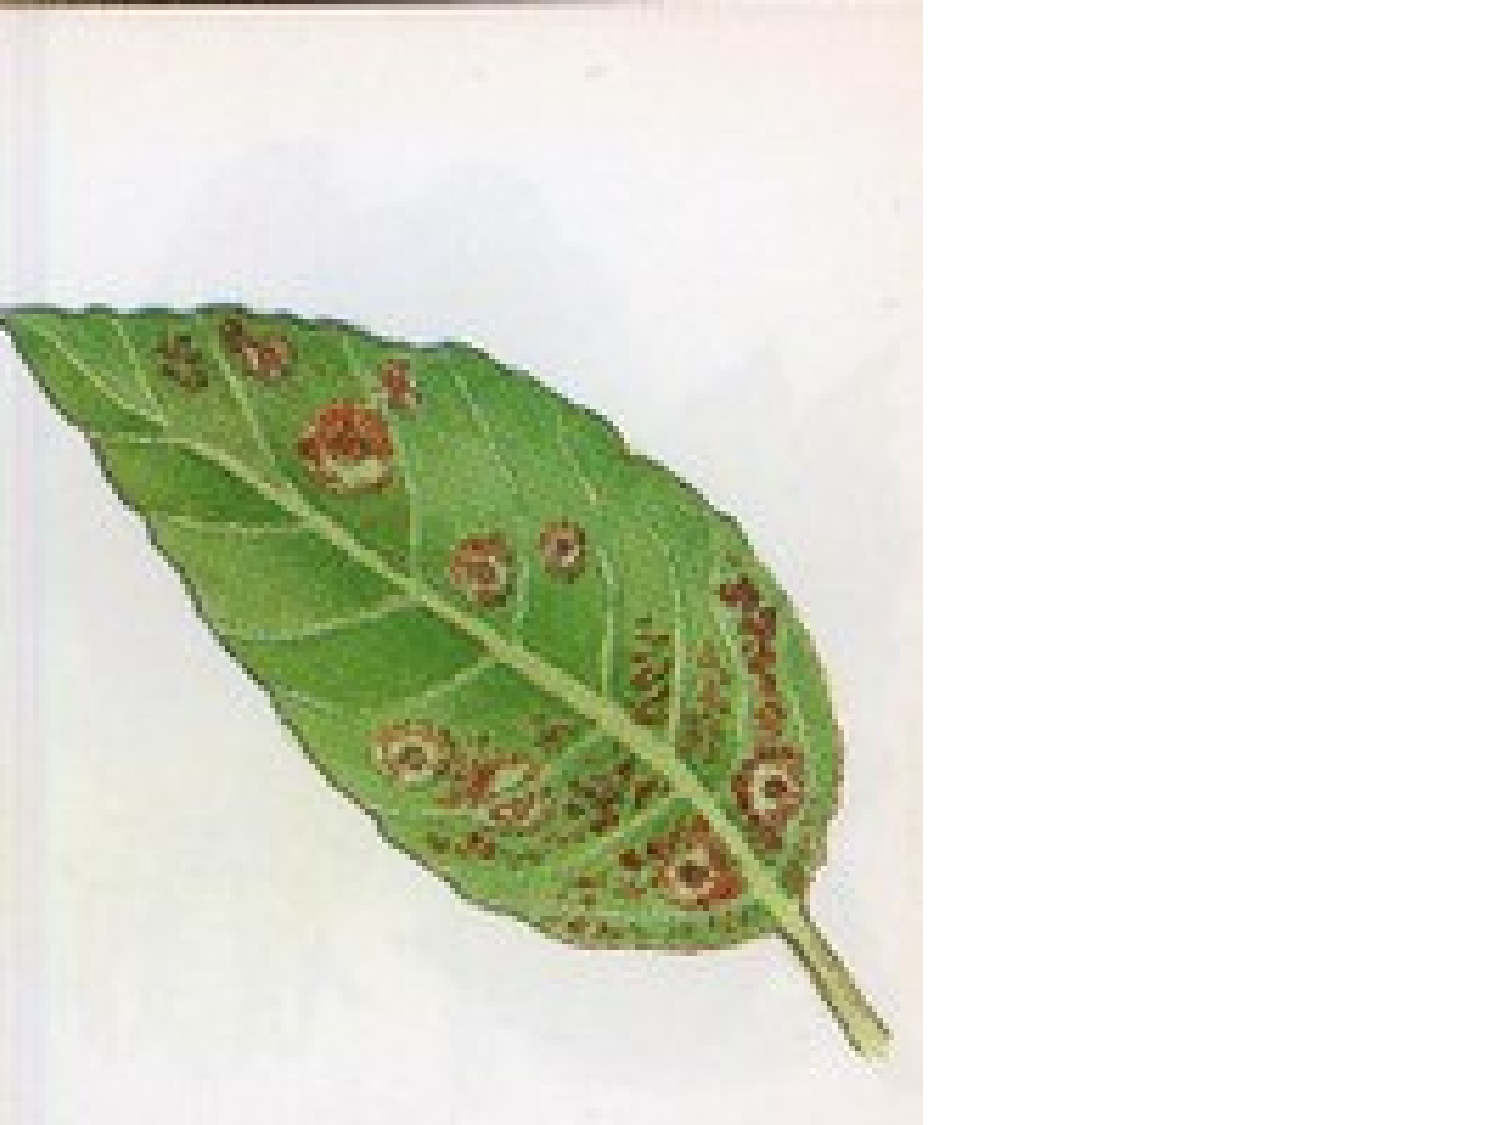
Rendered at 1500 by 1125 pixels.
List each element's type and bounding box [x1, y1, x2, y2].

picture [0, 0, 923, 1125]
